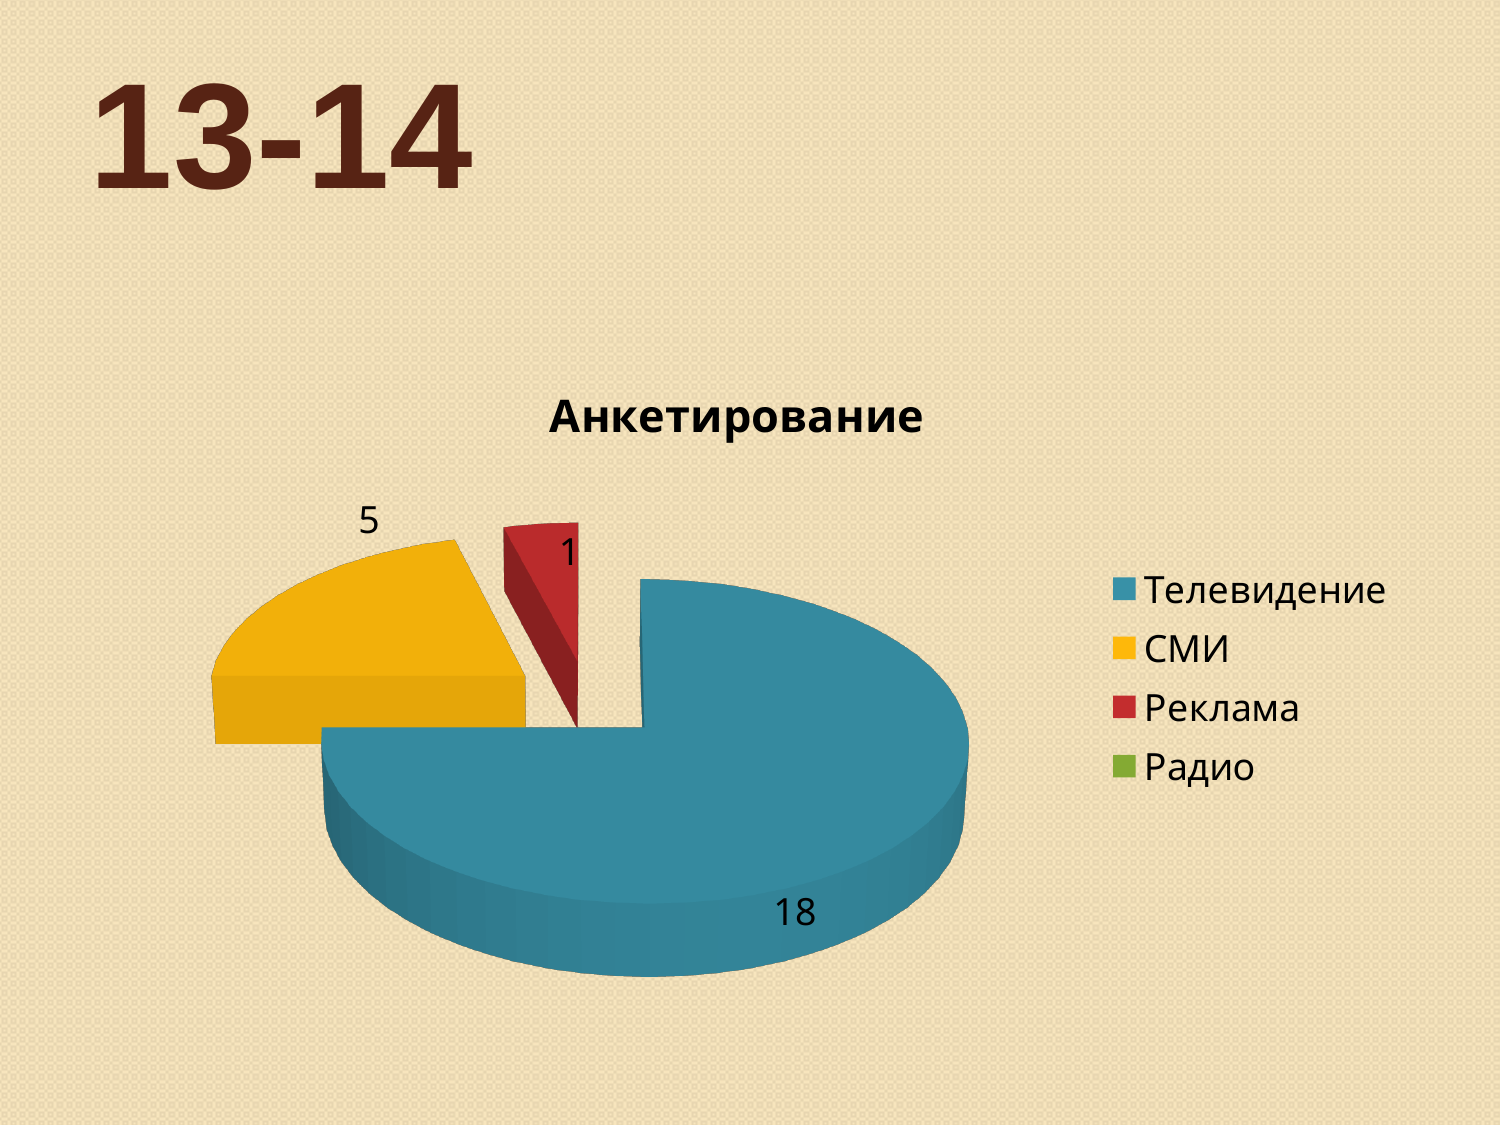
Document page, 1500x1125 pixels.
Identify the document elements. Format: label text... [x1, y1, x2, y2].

chart [74, 349, 1413, 1006]
title 13-14 [75, 35, 700, 227]
